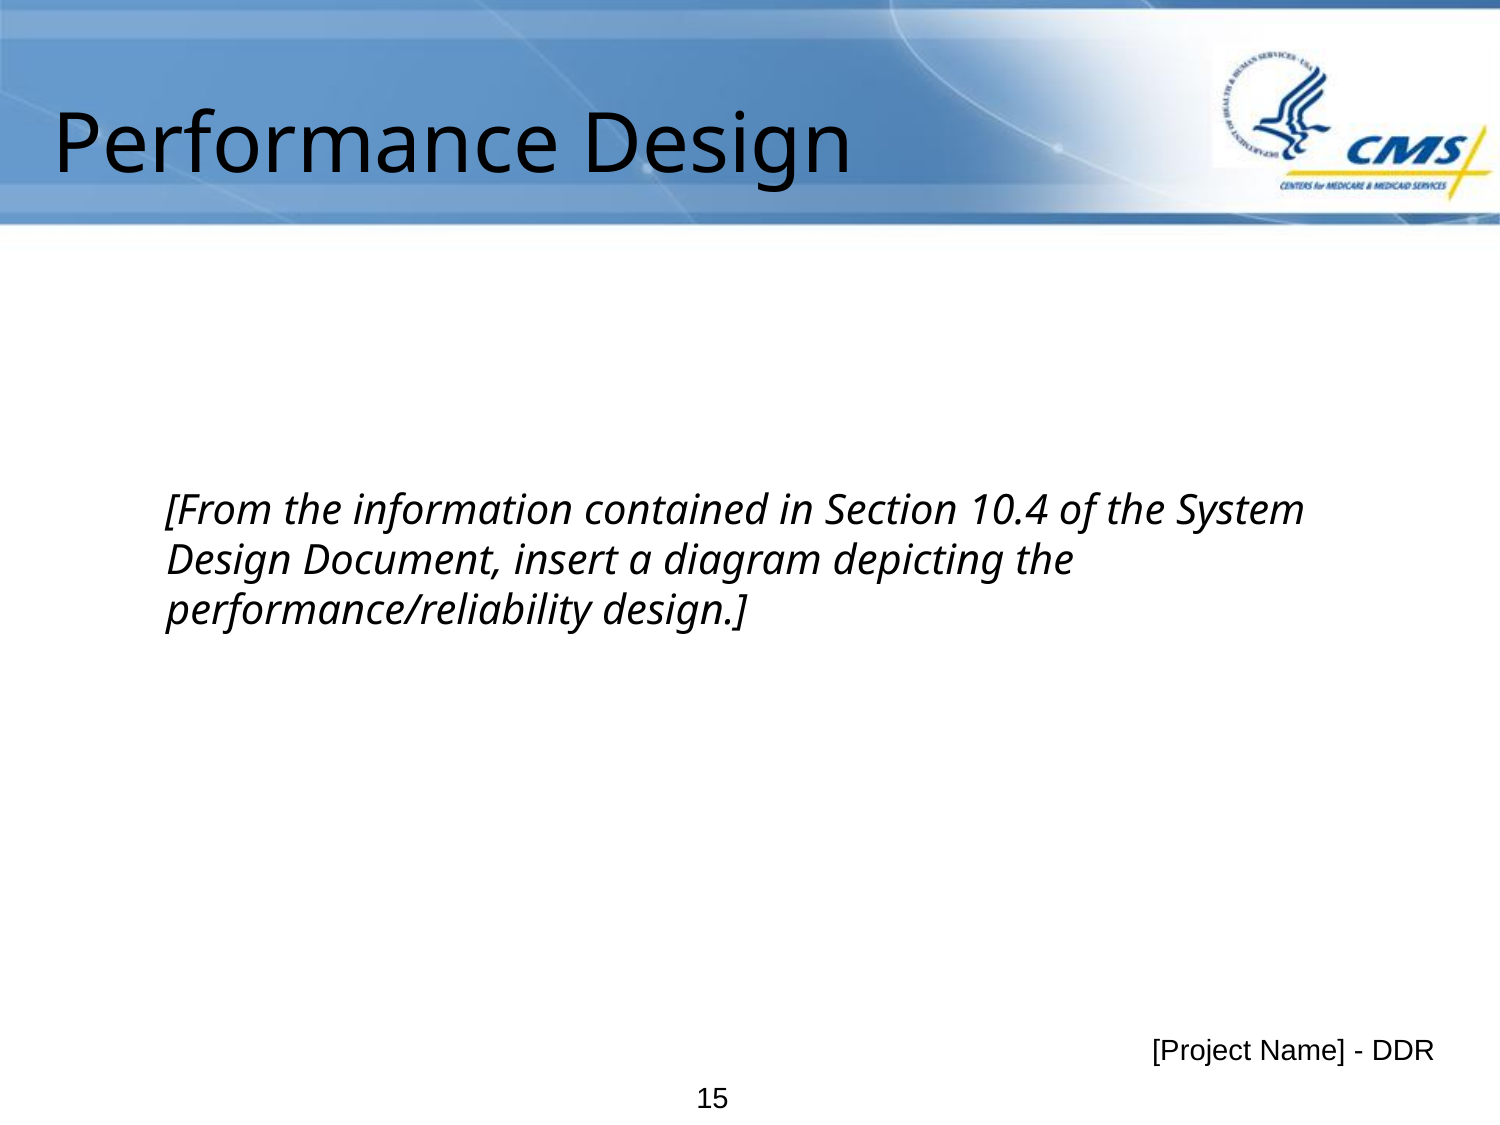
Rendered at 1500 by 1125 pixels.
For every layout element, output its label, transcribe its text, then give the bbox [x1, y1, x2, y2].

title Performance Design [37, 44, 1388, 233]
footer [Project Name] - DDR [974, 1023, 1451, 1103]
list [From the information contained in Section 10.4 of the System Design Document, insert a diagram depicting the performance/reliability design.] [74, 474, 1426, 676]
slide_number 14 [537, 1071, 888, 1125]
picture [0, 0, 1500, 1125]
